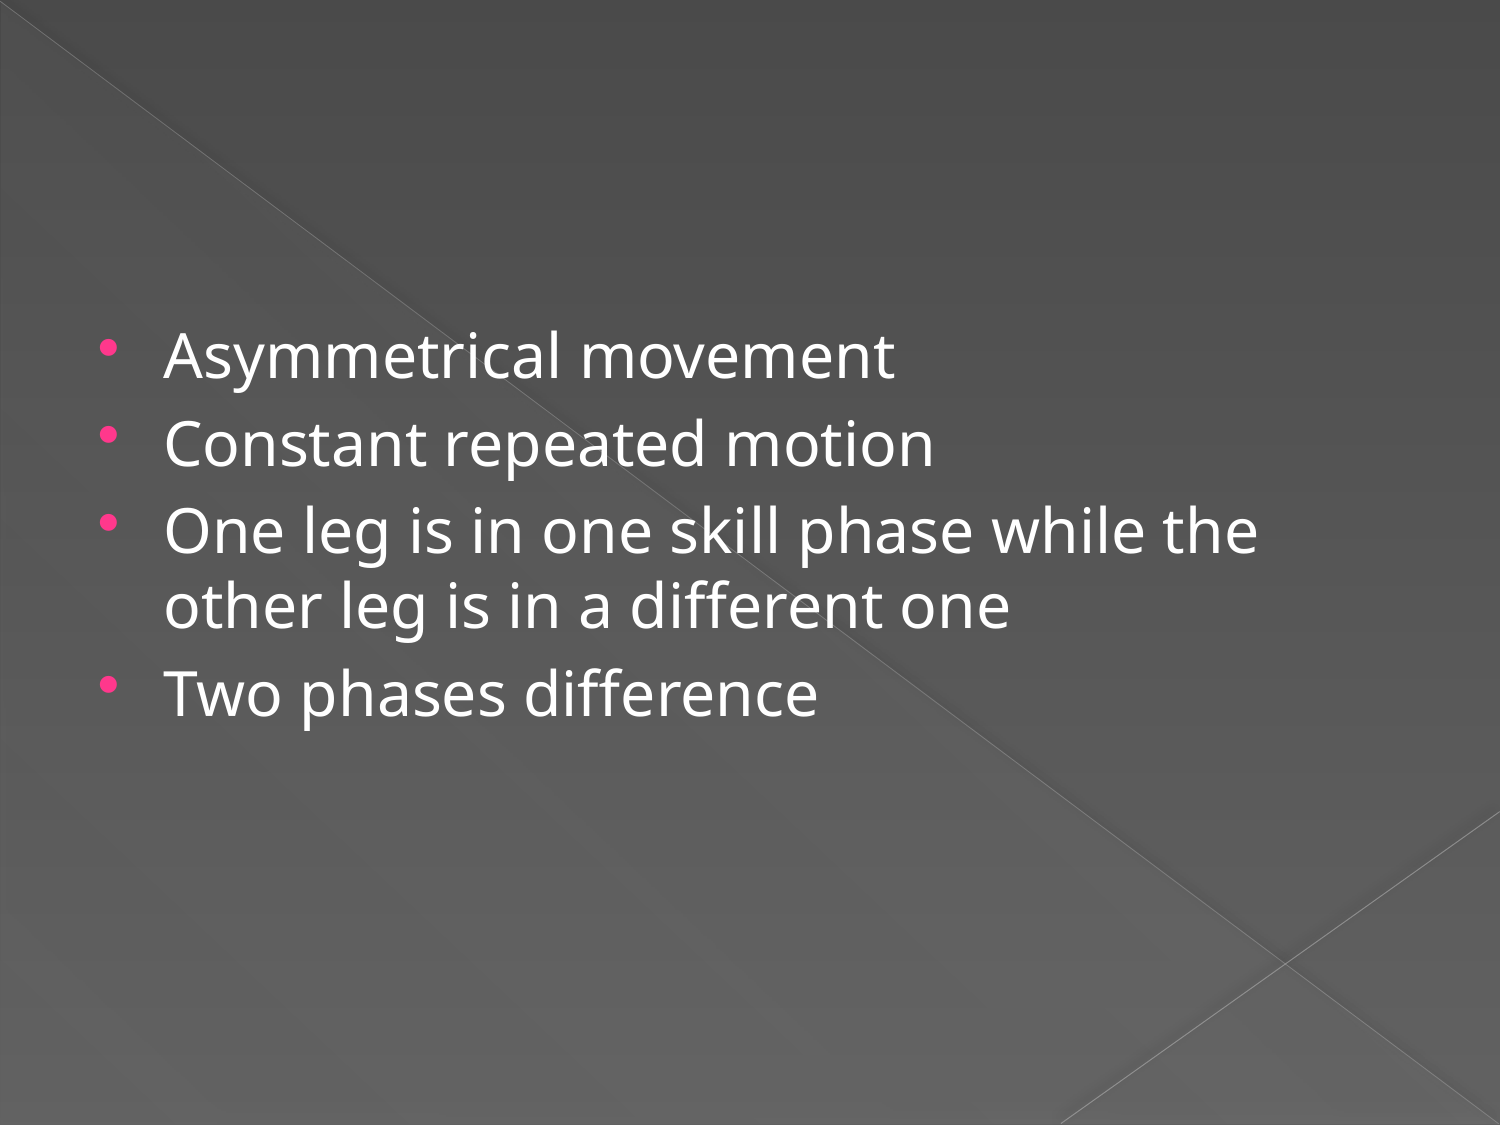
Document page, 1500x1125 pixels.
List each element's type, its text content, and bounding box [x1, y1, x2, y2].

list Asymmetrical movement Constant repeated motion One leg is in one skill phase while the other leg is in a different one Two phases difference [75, 308, 1425, 1059]
